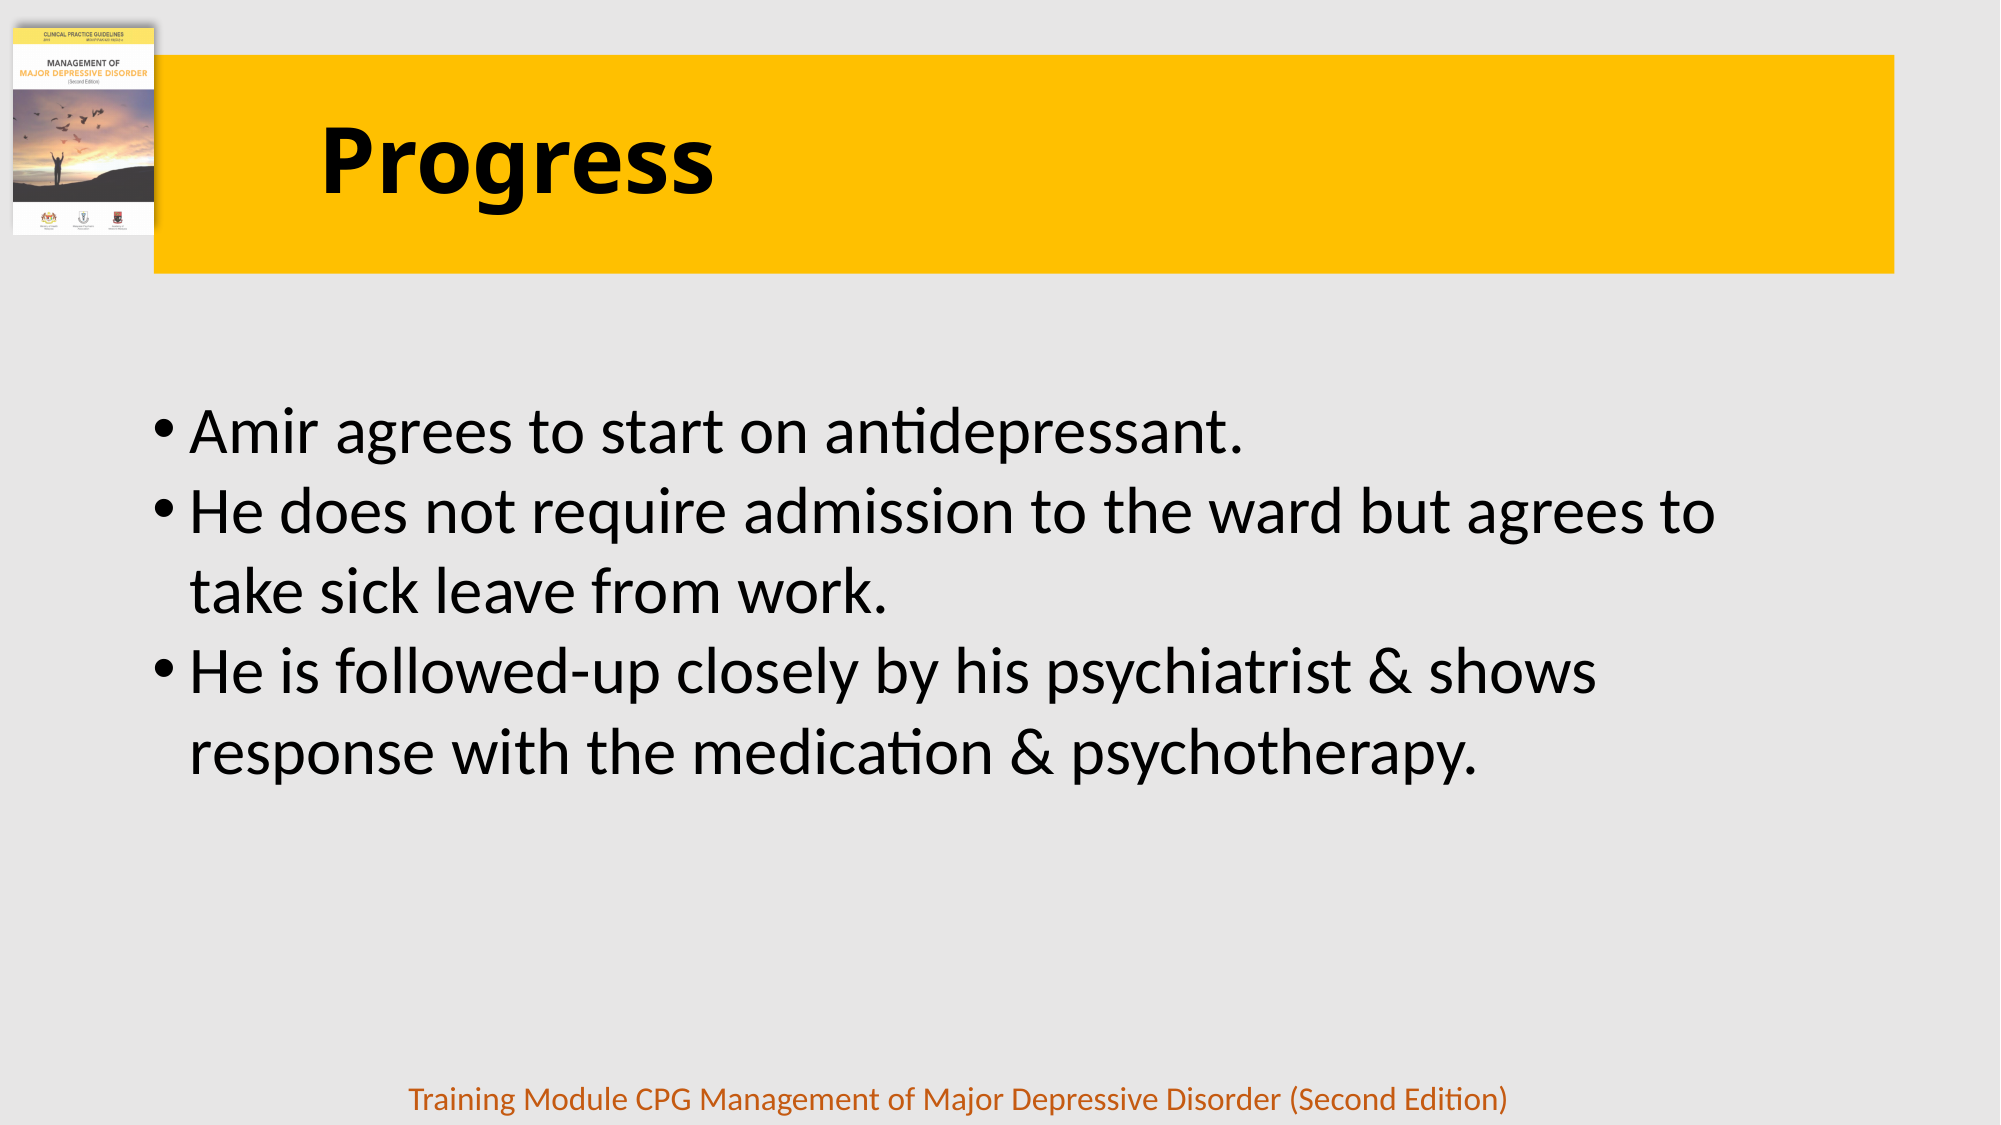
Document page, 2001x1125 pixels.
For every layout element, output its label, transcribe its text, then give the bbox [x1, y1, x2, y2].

picture [13, 28, 154, 235]
text_box Training Module CPG Management of Major Depressive Disorder (Second Edition) [393, 1069, 1775, 1125]
title Progress [153, 54, 1895, 274]
list Amir agrees to start on antidepressant. He does not require admission to the ward but agrees to take sick leave from work. He is followed-up closely by his psychiatrist & shows response with the medication & psychotherapy. [137, 299, 1863, 1014]
